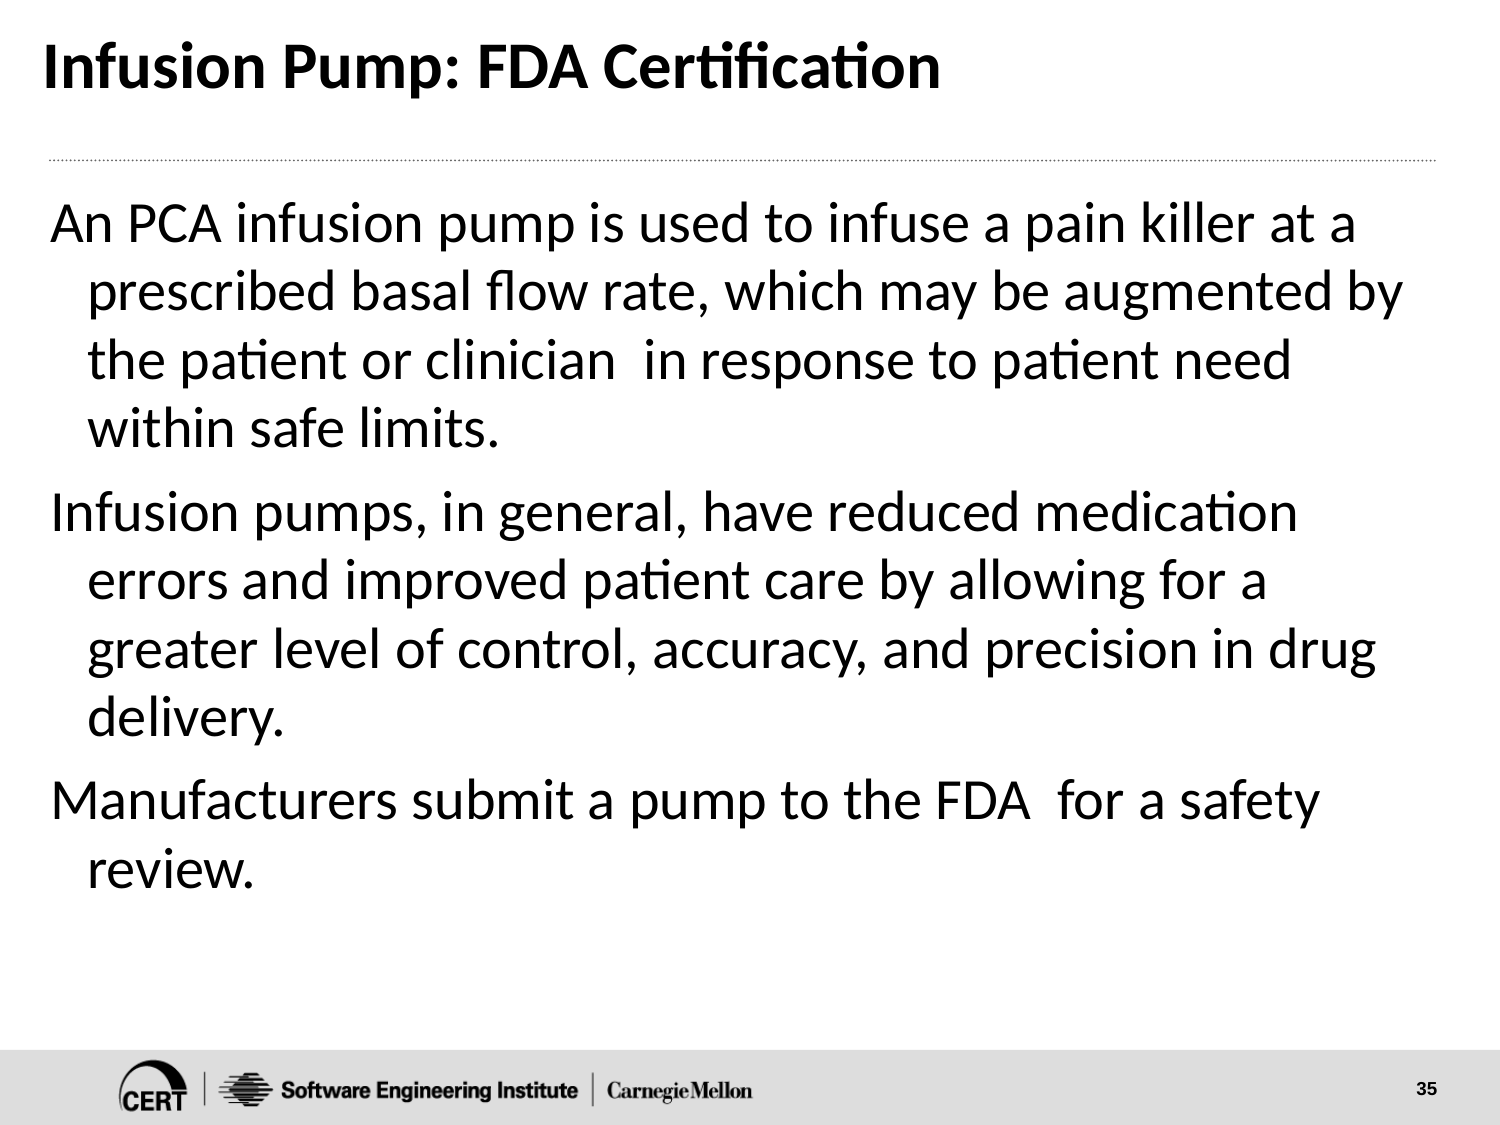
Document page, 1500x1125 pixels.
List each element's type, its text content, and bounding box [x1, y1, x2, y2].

title Infusion Pump: FDA Certification [42, 37, 1434, 155]
picture [102, 1056, 765, 1117]
list An PCA infusion pump is used to infuse a pain killer at a prescribed basal ﬂow rate, which may be augmented by the patient or clinician in response to patient need within safe limits. Infusion pumps, in general, have reduced medication errors and improved patient care by allowing for a greater level of control, accuracy, and precision in drug delivery. Manufacturers submit a pump to the FDA for a safety review. [49, 187, 1438, 1001]
